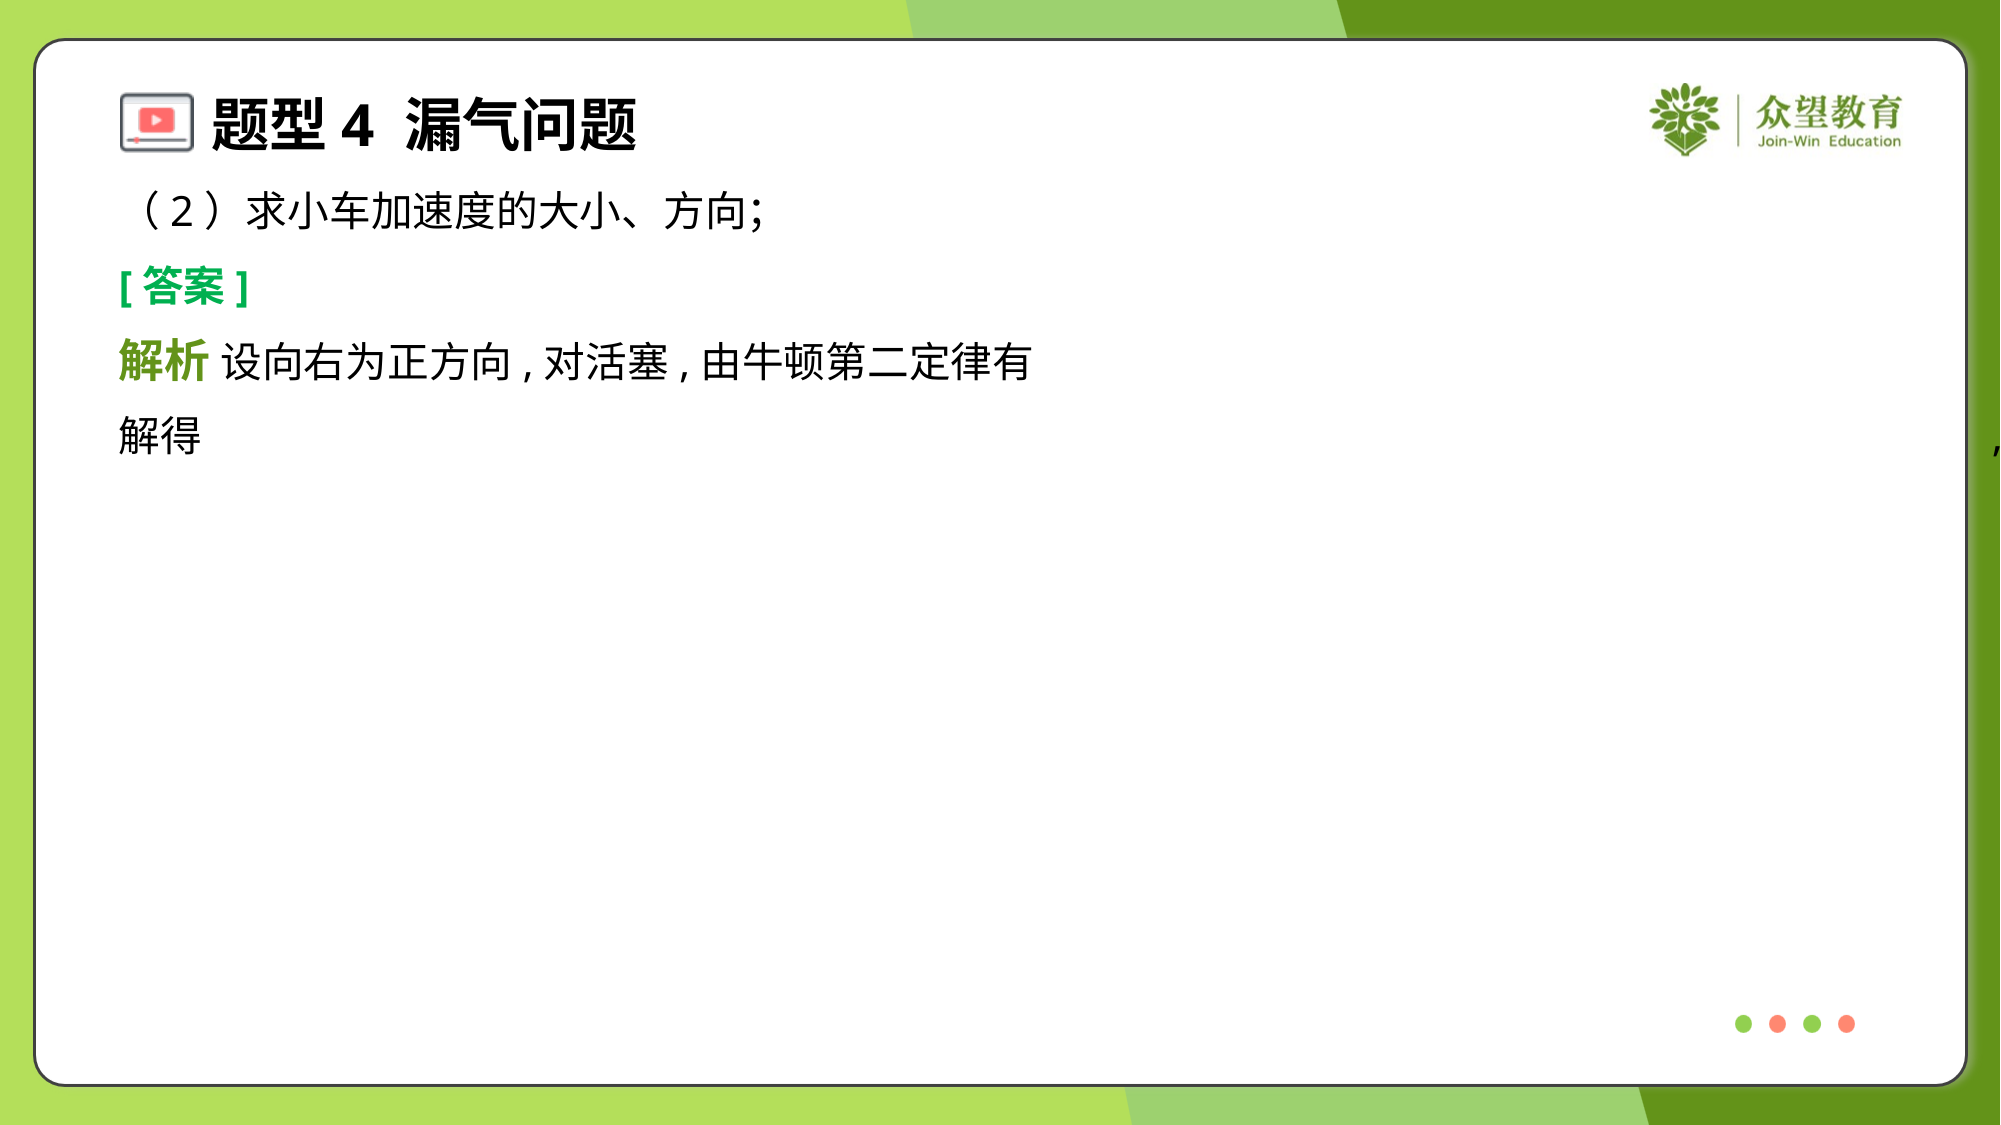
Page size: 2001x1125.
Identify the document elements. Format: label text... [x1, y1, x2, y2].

picture [0, 0, 2000, 1125]
text_box （2）求小车加速度的大小、方向； [118, 159, 1883, 227]
